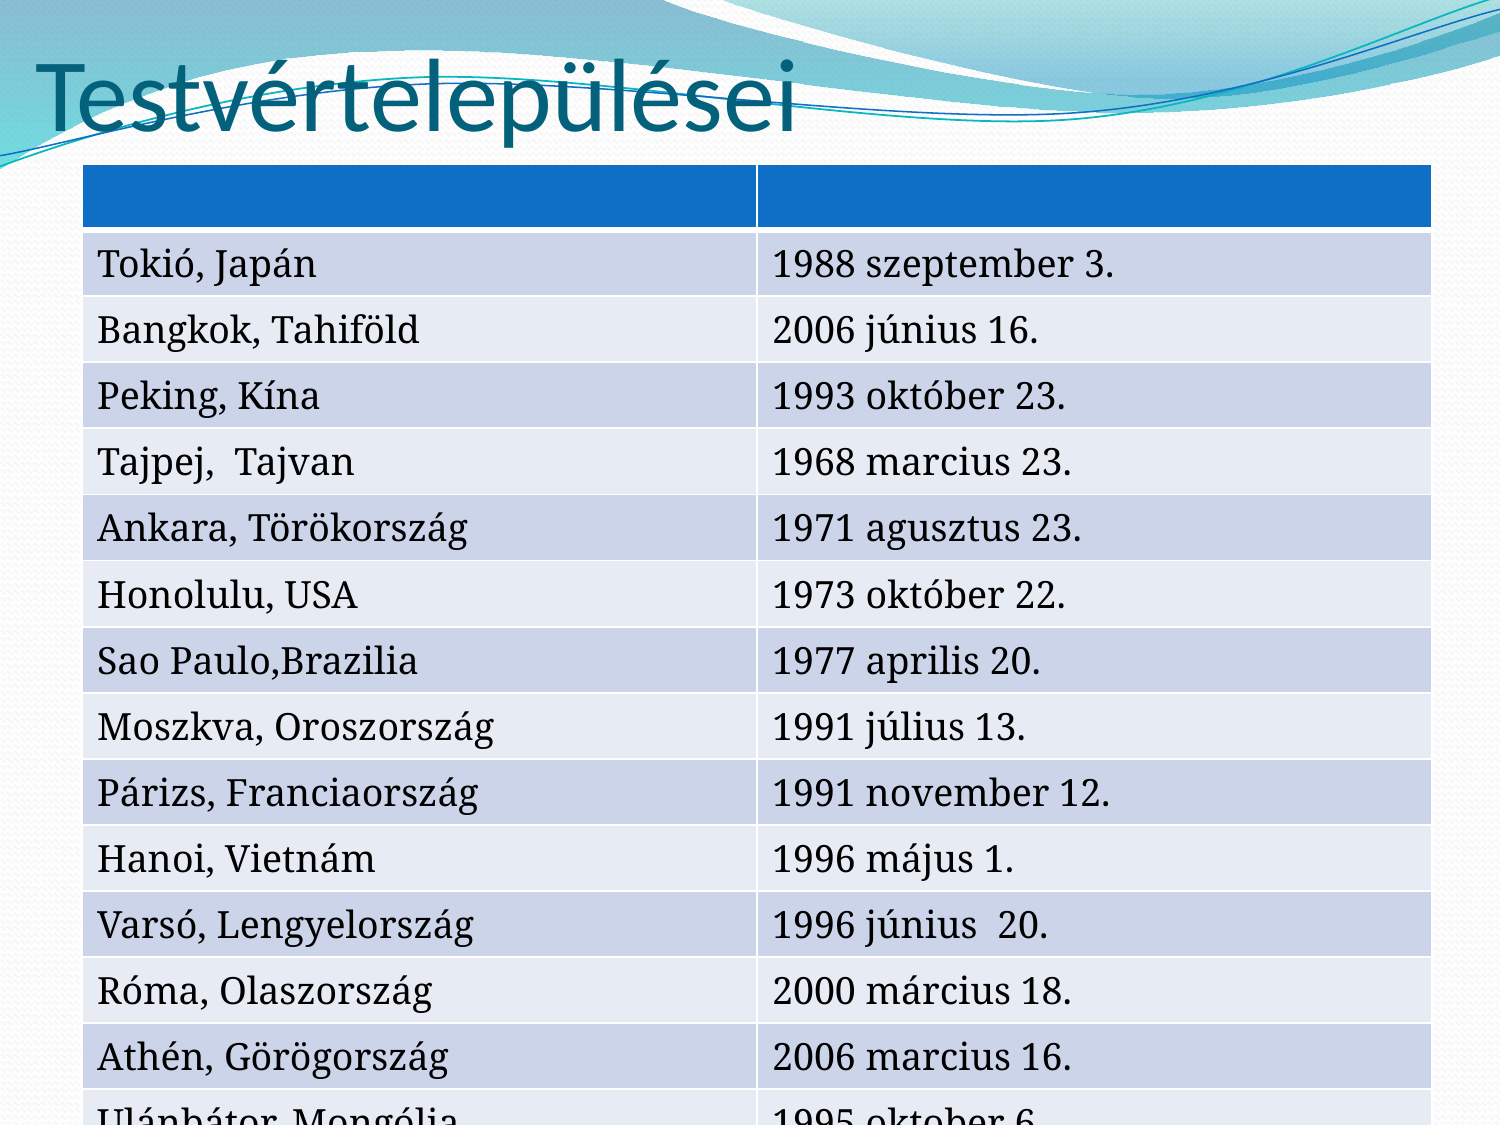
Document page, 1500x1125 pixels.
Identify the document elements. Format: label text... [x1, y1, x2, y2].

table_cell 2006 marcius 16. [758, 1024, 1431, 1088]
table_cell Varsó, Lengyelország [83, 892, 756, 956]
table_cell 1996 június 20. [758, 892, 1431, 956]
table_cell Sao Paulo,Brazilia [83, 628, 756, 692]
title Testvértelepülései [35, 0, 1325, 153]
table_cell 1995 oktober 6. [758, 1090, 1431, 1125]
table_cell Róma, Olaszország [83, 958, 756, 1022]
table_cell 2000 március 18. [758, 958, 1431, 1022]
table_cell 1968 marcius 23. [758, 429, 1431, 494]
table_cell 1993 október 23. [758, 363, 1431, 427]
table_cell Tokió, Japán [83, 233, 756, 295]
table_cell Tajpej, Tajvan [83, 429, 756, 494]
table_cell 1996 május 1. [758, 826, 1431, 890]
table_cell 1971 agusztus 23. [758, 495, 1431, 560]
table_cell Moszkva, Oroszország [83, 694, 756, 758]
table_cell Honolulu, USA [83, 561, 756, 626]
table_cell 1991 július 13. [758, 694, 1431, 758]
table_cell 1988 szeptember 3. [758, 233, 1431, 295]
table_cell Athén, Görögország [83, 1024, 756, 1088]
table_cell Ankara, Törökország [83, 495, 756, 560]
table_header [758, 165, 1431, 227]
table_cell 1991 november 12. [758, 760, 1431, 824]
table_header [83, 165, 756, 227]
table_cell Ulánbátor, Mongólia [83, 1090, 756, 1125]
table_cell Párizs, Franciaország [83, 760, 756, 824]
table_cell Bangkok, Tahiföld [83, 297, 756, 361]
table_cell Peking, Kína [83, 363, 756, 427]
table_cell Hanoi, Vietnám [83, 826, 756, 890]
table_cell 1973 október 22. [758, 561, 1431, 626]
table_cell 2006 június 16. [758, 297, 1431, 361]
table_cell 1977 aprilis 20. [758, 628, 1431, 692]
